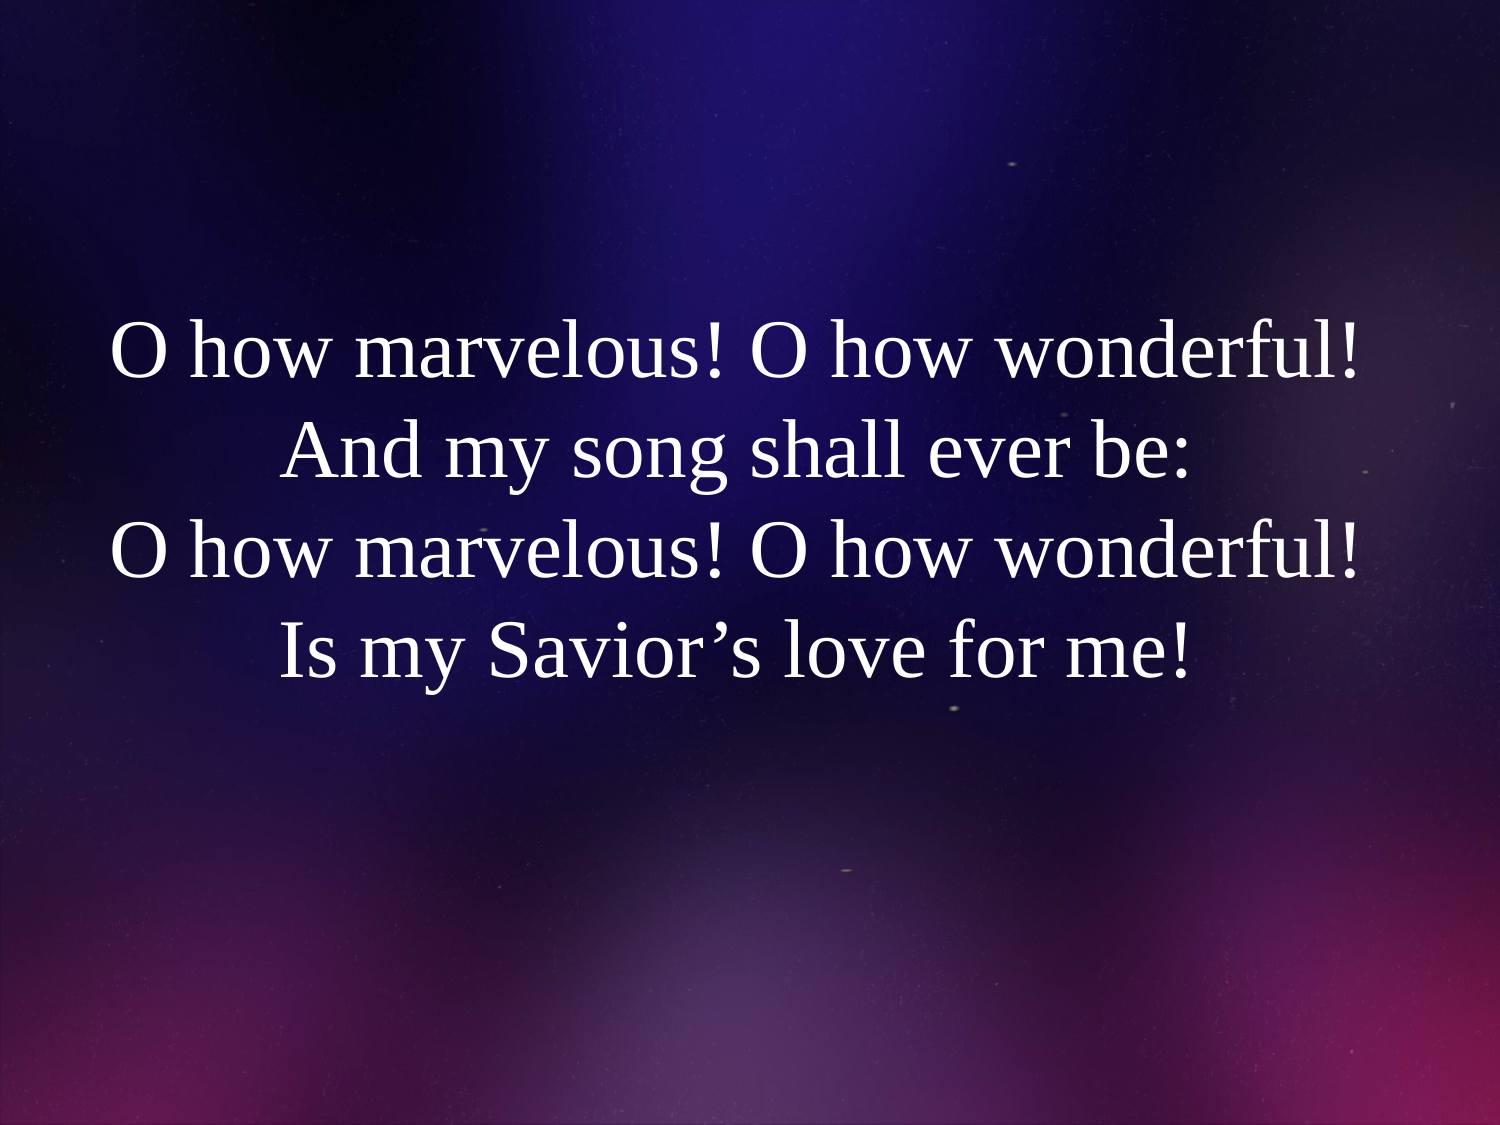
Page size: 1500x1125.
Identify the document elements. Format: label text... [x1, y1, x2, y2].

title O how marvelous! O how wonderful! And my song shall ever be: O how marvelous! O how wonderful! Is my Savior’s love for me! [37, 500, 1438, 688]
picture [0, 0, 1500, 1125]
